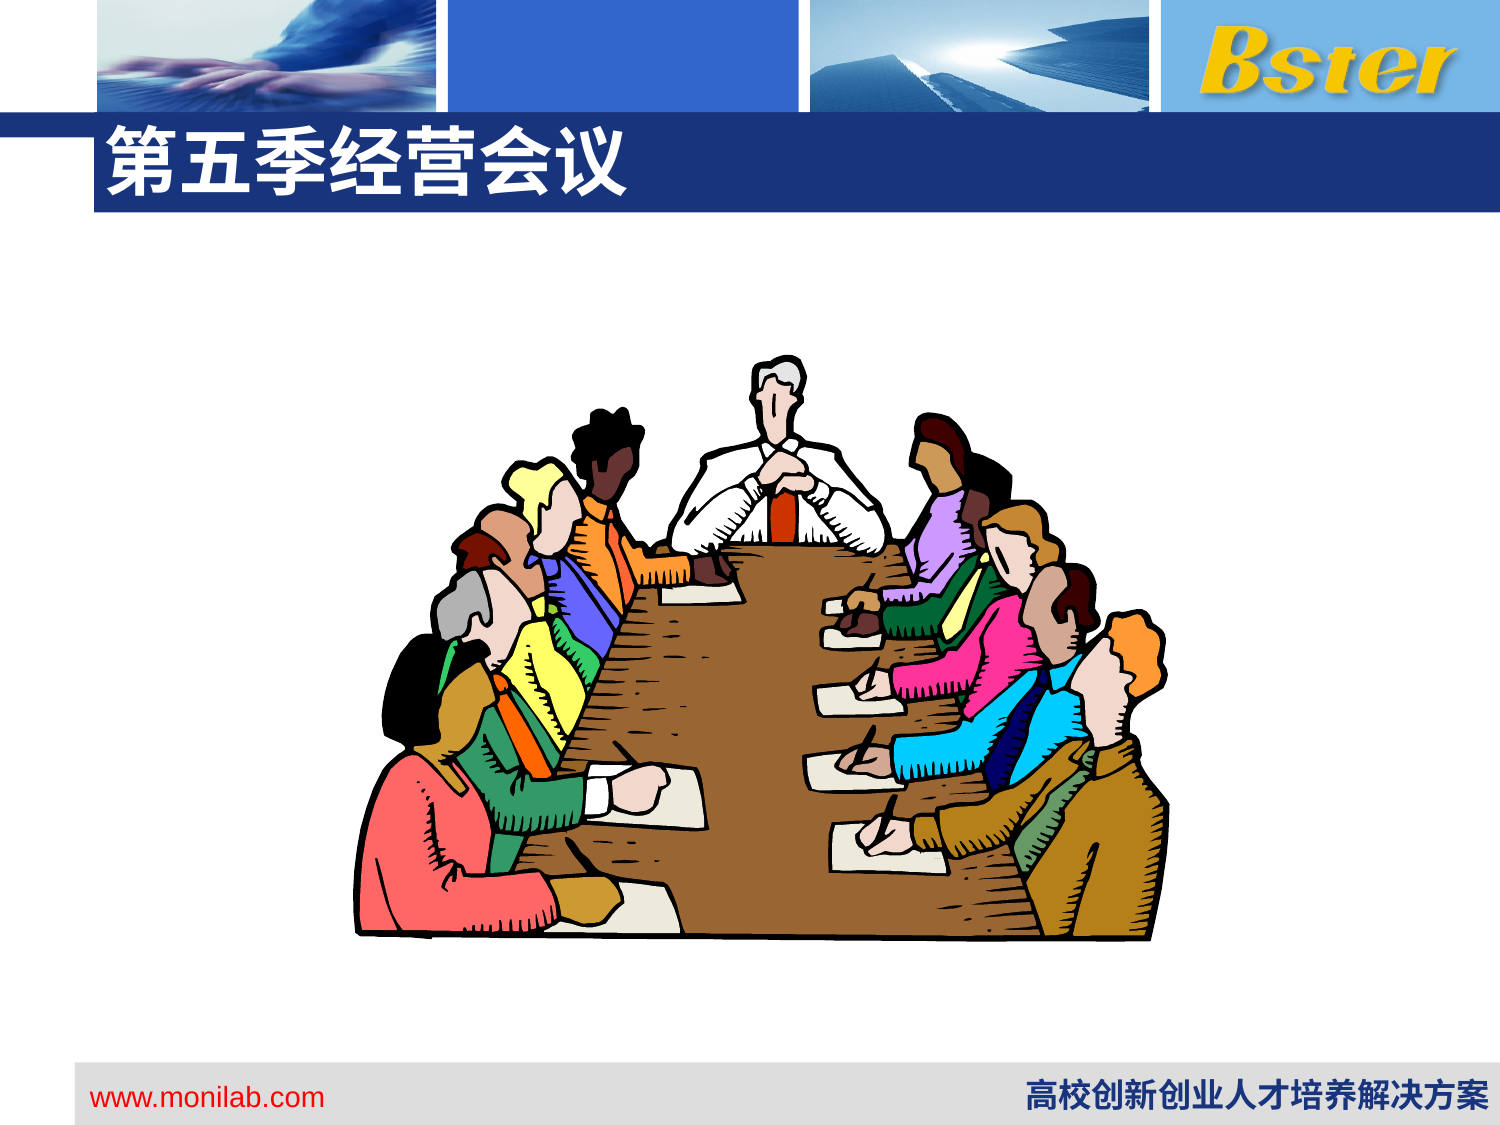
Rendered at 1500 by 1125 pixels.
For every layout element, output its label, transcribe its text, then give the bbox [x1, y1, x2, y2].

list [349, 351, 1173, 943]
picture [1199, 26, 1458, 94]
picture [810, 0, 1150, 112]
title 第五季经营会议 [88, 113, 1369, 206]
picture [97, 0, 437, 112]
